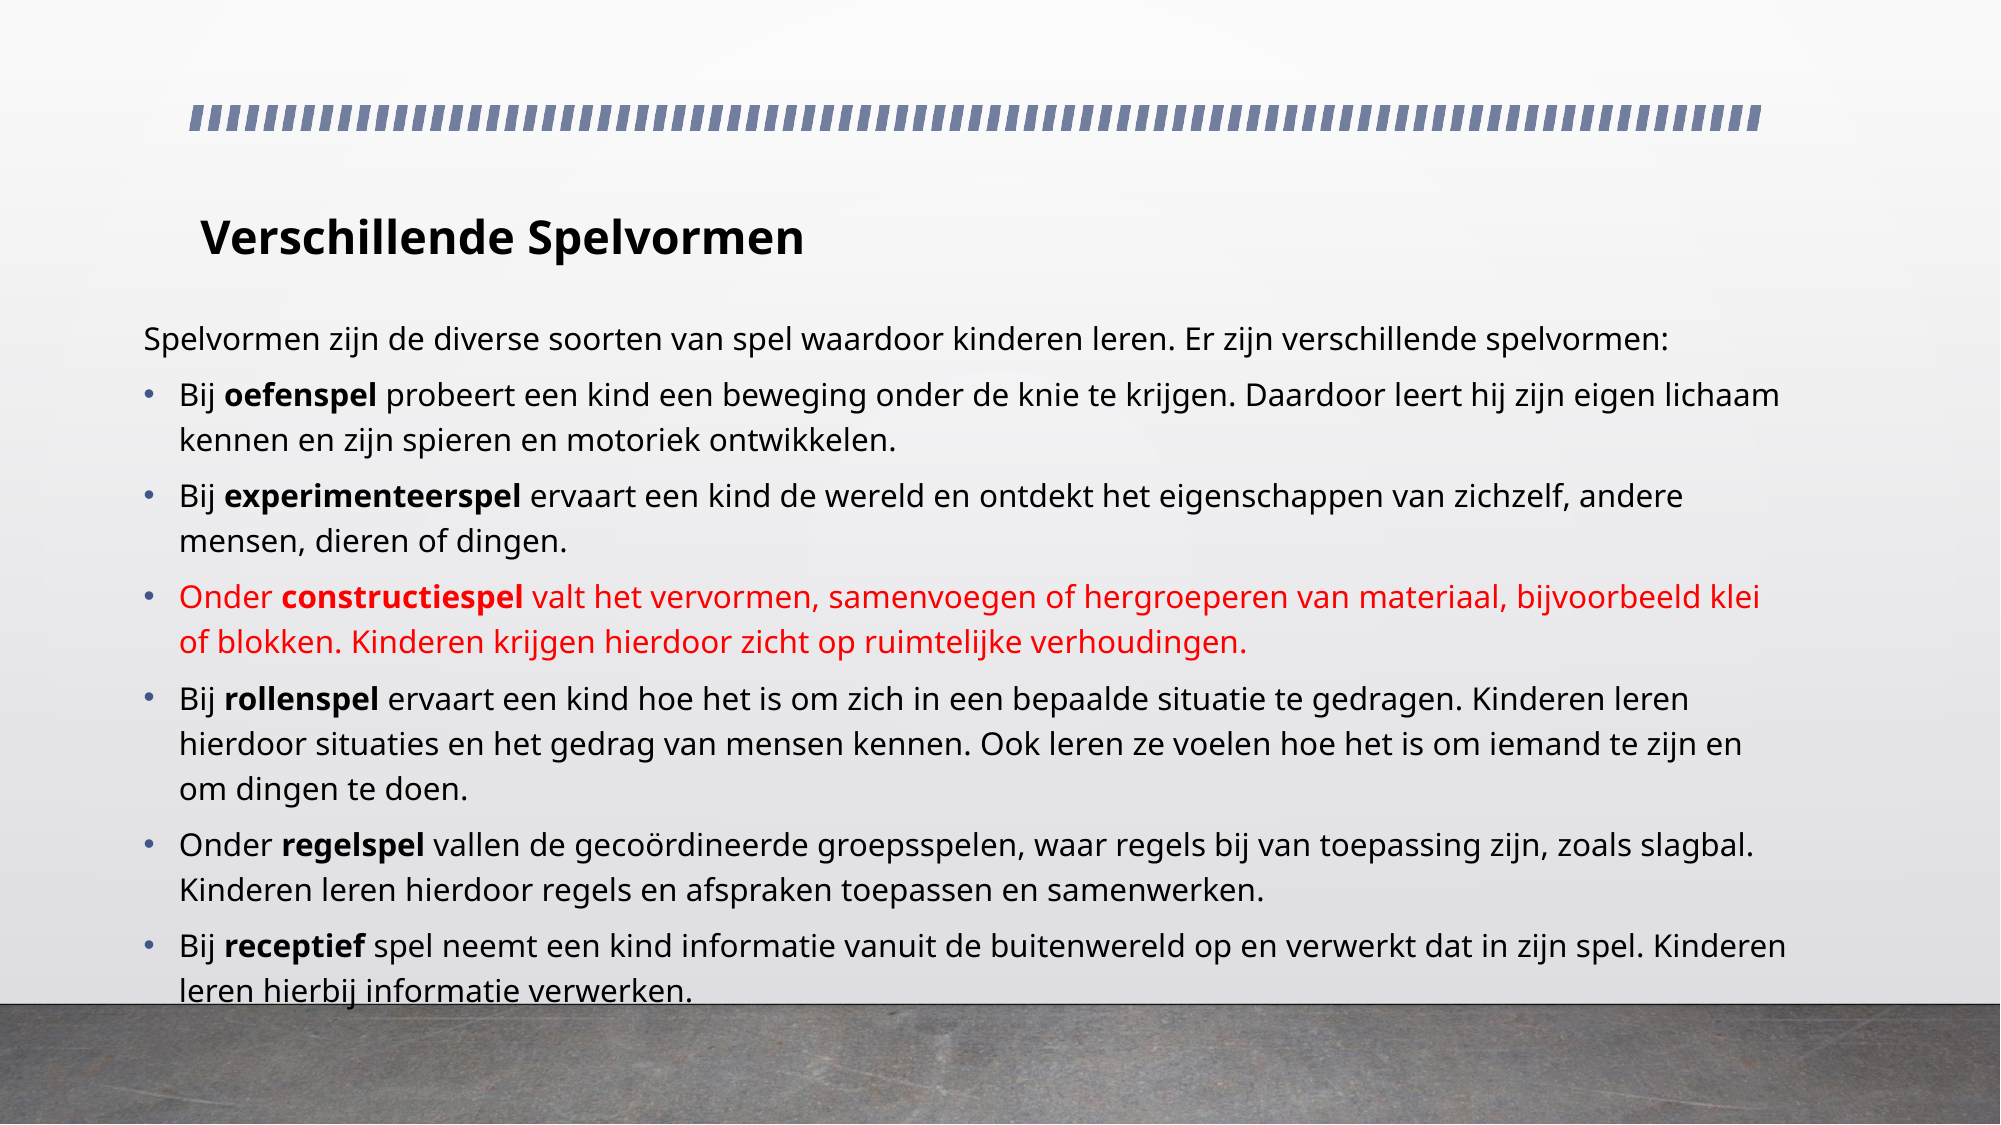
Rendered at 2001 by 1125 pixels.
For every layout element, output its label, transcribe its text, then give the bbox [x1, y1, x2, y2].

list Spelvormen zijn de diverse soorten van spel waardoor kinderen leren. Er zijn verschillende spelvormen: Bij oefenspel probeert een kind een beweging onder de knie te krijgen. Daardoor leert hij zijn eigen lichaam kennen en zijn spieren en motoriek ontwikkelen. Bij experimenteerspel ervaart een kind de wereld en ontdekt het eigenschappen van zichzelf, andere mensen, dieren of dingen. Onder constructiespel valt het vervormen, samenvoegen of hergroeperen van materiaal, bijvoorbeeld klei of blokken. Kinderen krijgen hierdoor zicht op ruimtelijke verhoudingen. Bij rollenspel ervaart een kind hoe het is om zich in een bepaalde situatie te gedragen. Kinderen leren hierdoor situaties en het gedrag van mensen kennen. Ook leren ze voelen hoe het is om iemand te zijn en om dingen te doen. Onder regelspel vallen de gecoördineerde groepsspelen, waar regels bij van toepassing zijn, zoals slagbal. Kinderen leren hierdoor regels en afspraken toepassen en samenwerken. Bij receptief spel neemt een kind informatie vanuit de buitenwereld op en verwerkt dat in zijn spel. Kinderen leren hierbij informatie verwerken. [128, 304, 1814, 1021]
picture [0, 1004, 2000, 1124]
title Verschillende Spelvormen [185, 156, 1761, 304]
